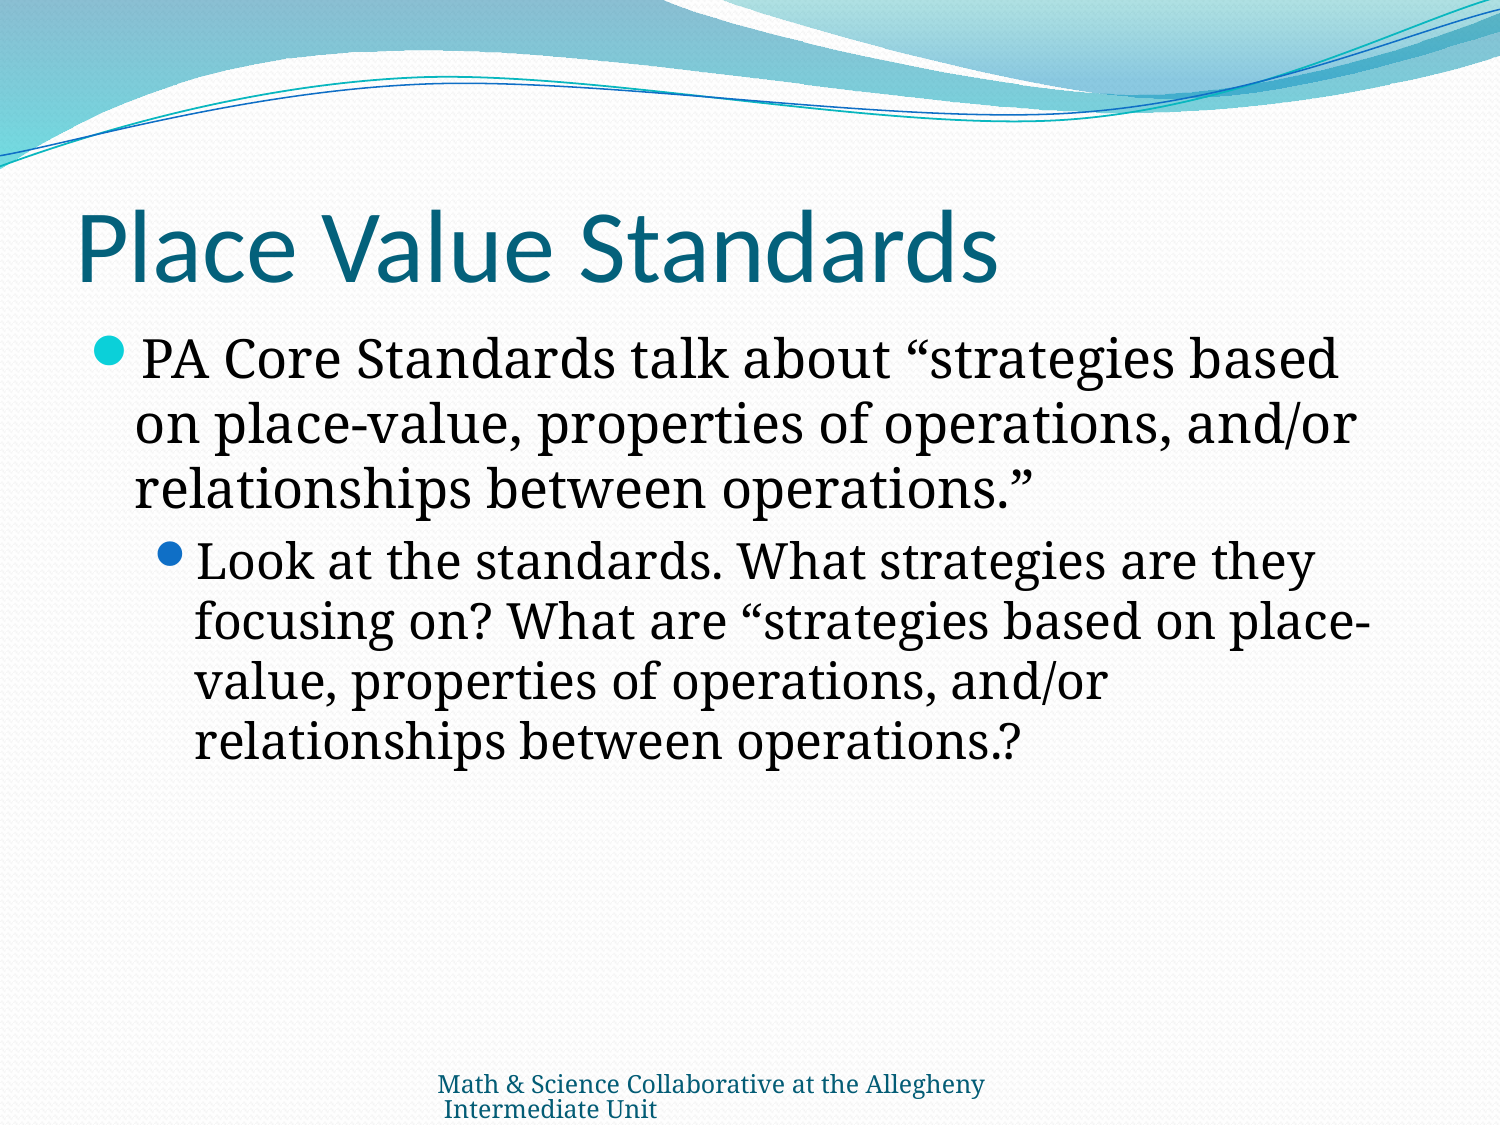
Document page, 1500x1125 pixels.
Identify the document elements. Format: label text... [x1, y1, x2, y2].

title Place Value Standards [75, 115, 1425, 303]
list PA Core Standards talk about “strategies based on place-value, properties of operations, and/or relationships between operations.” Look at the standards. What strategies are they focusing on? What are “strategies based on place-value, properties of operations, and/or relationships between operations.? [75, 317, 1425, 1038]
footer Math & Science Collaborative at the Allegheny Intermediate Unit [437, 1042, 988, 1103]
